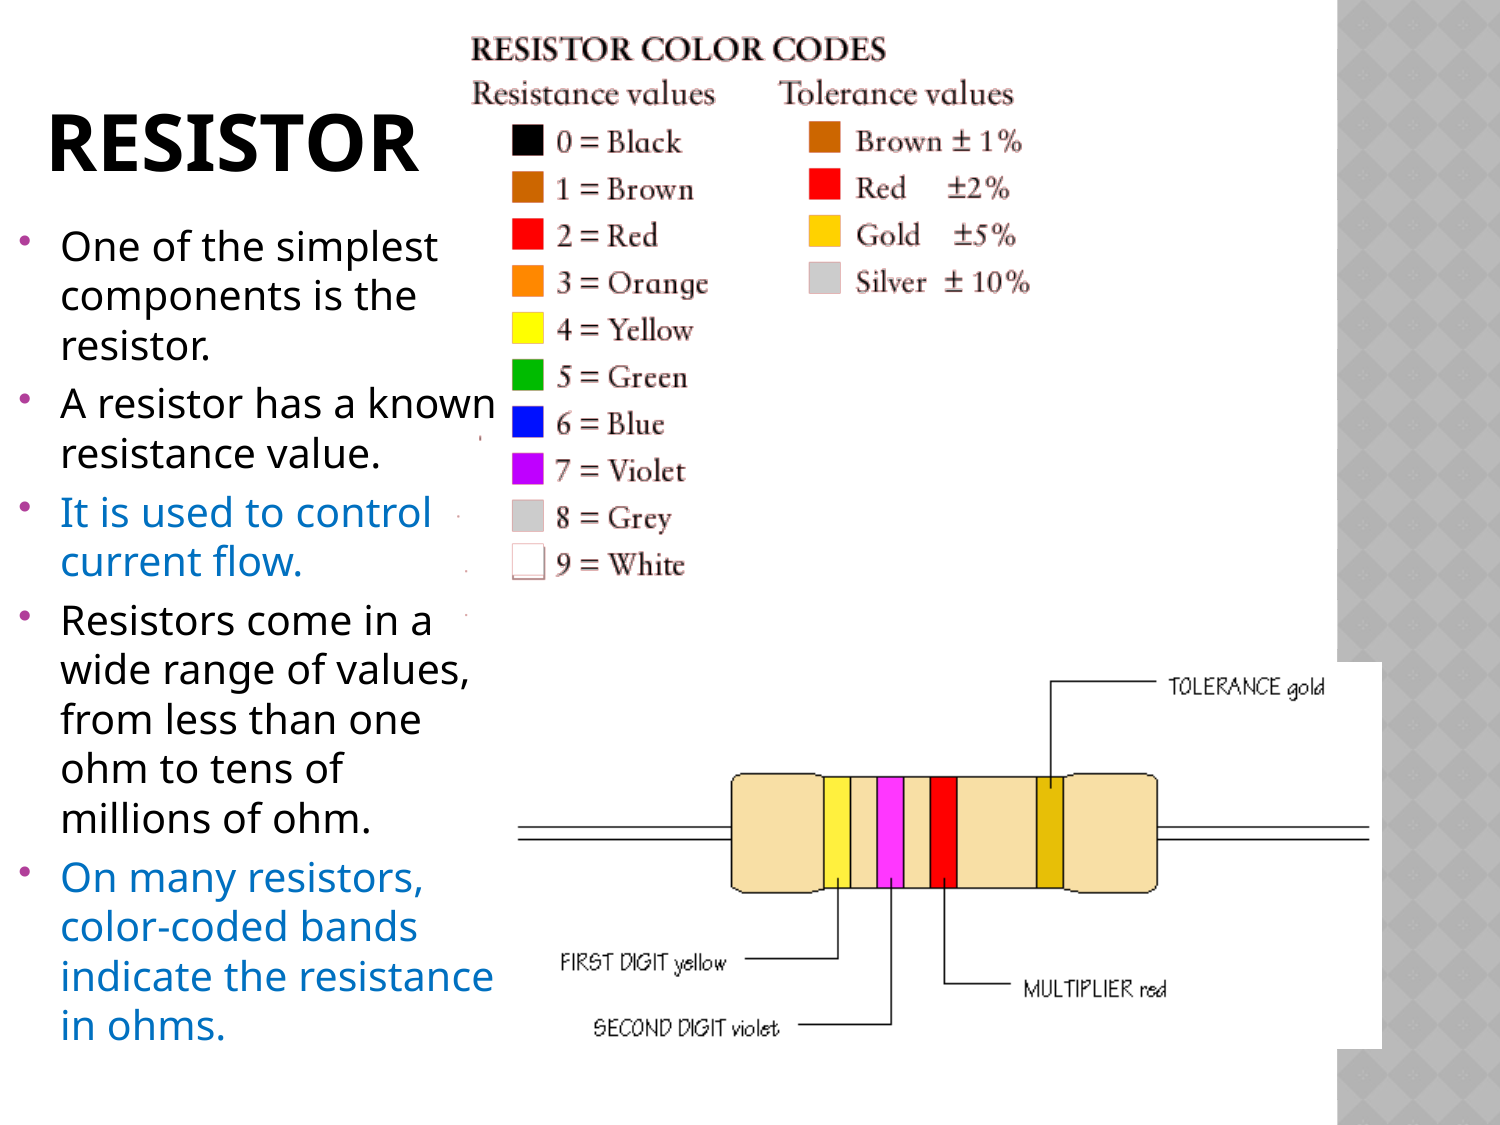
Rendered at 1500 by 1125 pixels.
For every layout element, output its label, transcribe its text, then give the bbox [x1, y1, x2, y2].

picture [512, 662, 1382, 1049]
picture [449, 12, 1076, 638]
title resistor [37, 0, 1225, 188]
list One of the simplest components is the resistor. A resistor has a known resistance value. It is used to control current flow. Resistors come in a wide range of values, from less than one ohm to tens of millions of ohm. On many resistors, color-coded bands indicate the resistance in ohms. [5, 212, 518, 1074]
